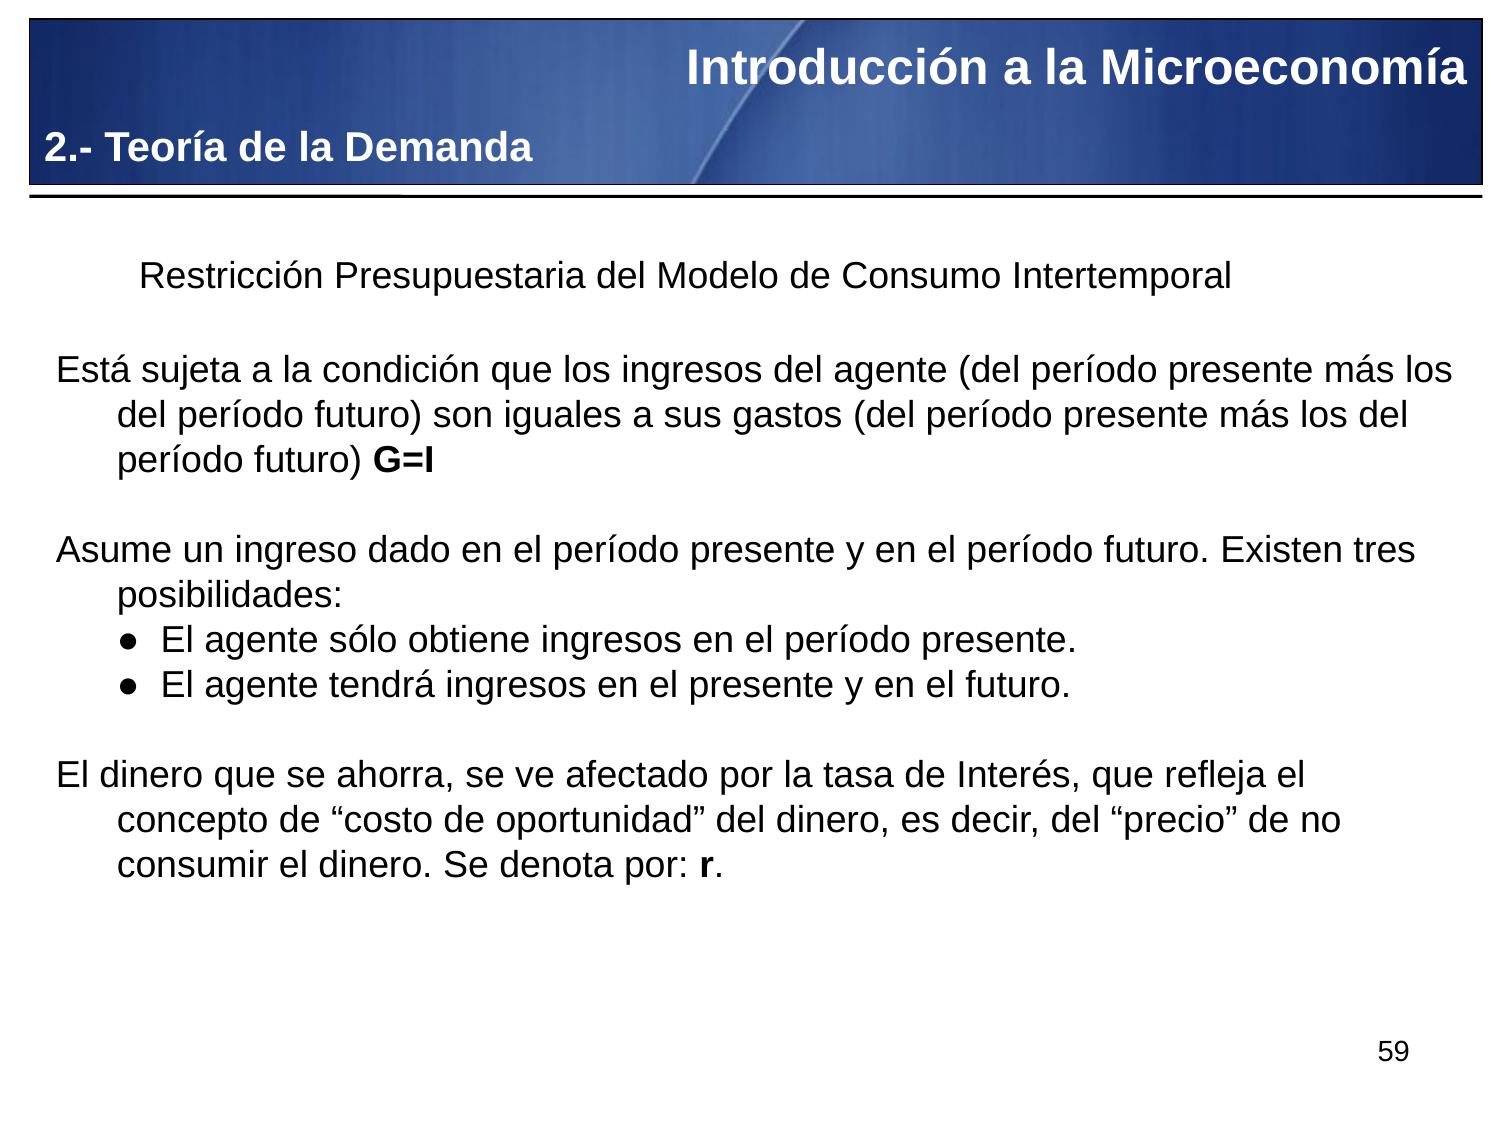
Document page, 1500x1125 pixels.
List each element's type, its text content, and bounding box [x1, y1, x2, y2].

text_box [29, 19, 1483, 185]
text_box 2.- Teoría de la Demanda [29, 112, 585, 178]
text_box Está sujeta a la condición que los ingresos del agente (del período presente más los del período futuro) son iguales a sus gastos (del período presente más los del período futuro) G=I Asume un ingreso dado en el período presente y en el período futuro. Existen tres posibilidades: ● El agente sólo obtiene ingresos en el período presente. ● El agente tendrá ingresos en el presente y en el futuro. El dinero que se ahorra, se ve afectado por la tasa de Interés, que refleja el concepto de “costo de oportunidad” del dinero, es decir, del “precio” de no consumir el dinero. Se denota por: r. [41, 337, 1471, 893]
text_box Introducción a la Microeconomía [608, 26, 1483, 102]
slide_number 59 [1074, 1024, 1426, 1103]
text_box Restricción Presupuestaria del Modelo de Consumo Intertemporal [123, 243, 1412, 304]
